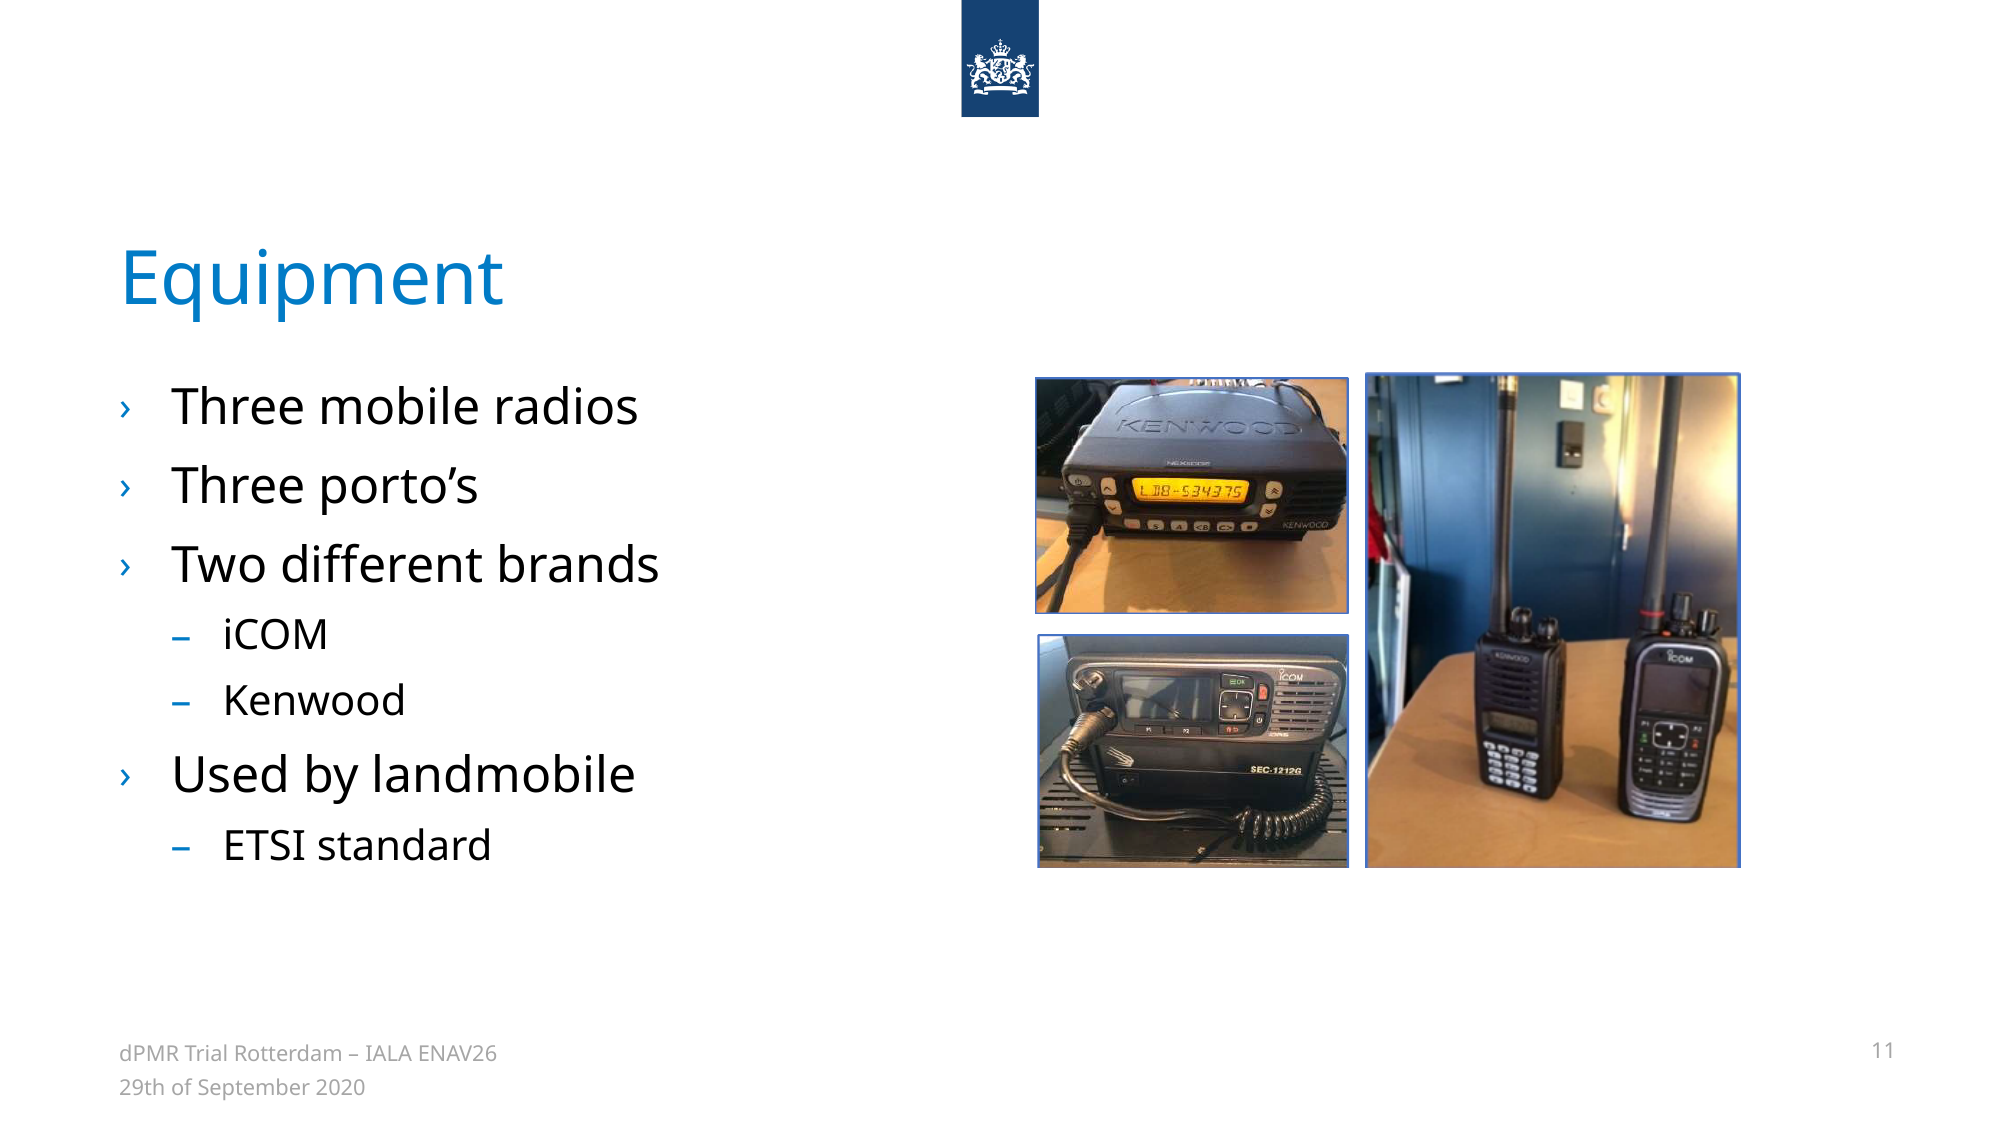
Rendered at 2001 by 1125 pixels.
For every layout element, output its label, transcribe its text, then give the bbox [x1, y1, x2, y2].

list Three mobile radios Three porto’s Two different brands iCOM Kenwood Used by landmobile ETSI standard [104, 373, 962, 1021]
picture [1365, 372, 1741, 868]
picture [1035, 633, 1350, 868]
footer dPMR Trial Rotterdam – IALA ENAV26 [104, 1020, 925, 1074]
slide_number 11 [1074, 1020, 1897, 1074]
picture [924, 0, 1075, 166]
picture [1035, 376, 1350, 614]
title Equipment [104, 172, 1897, 329]
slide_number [104, 1074, 925, 1117]
